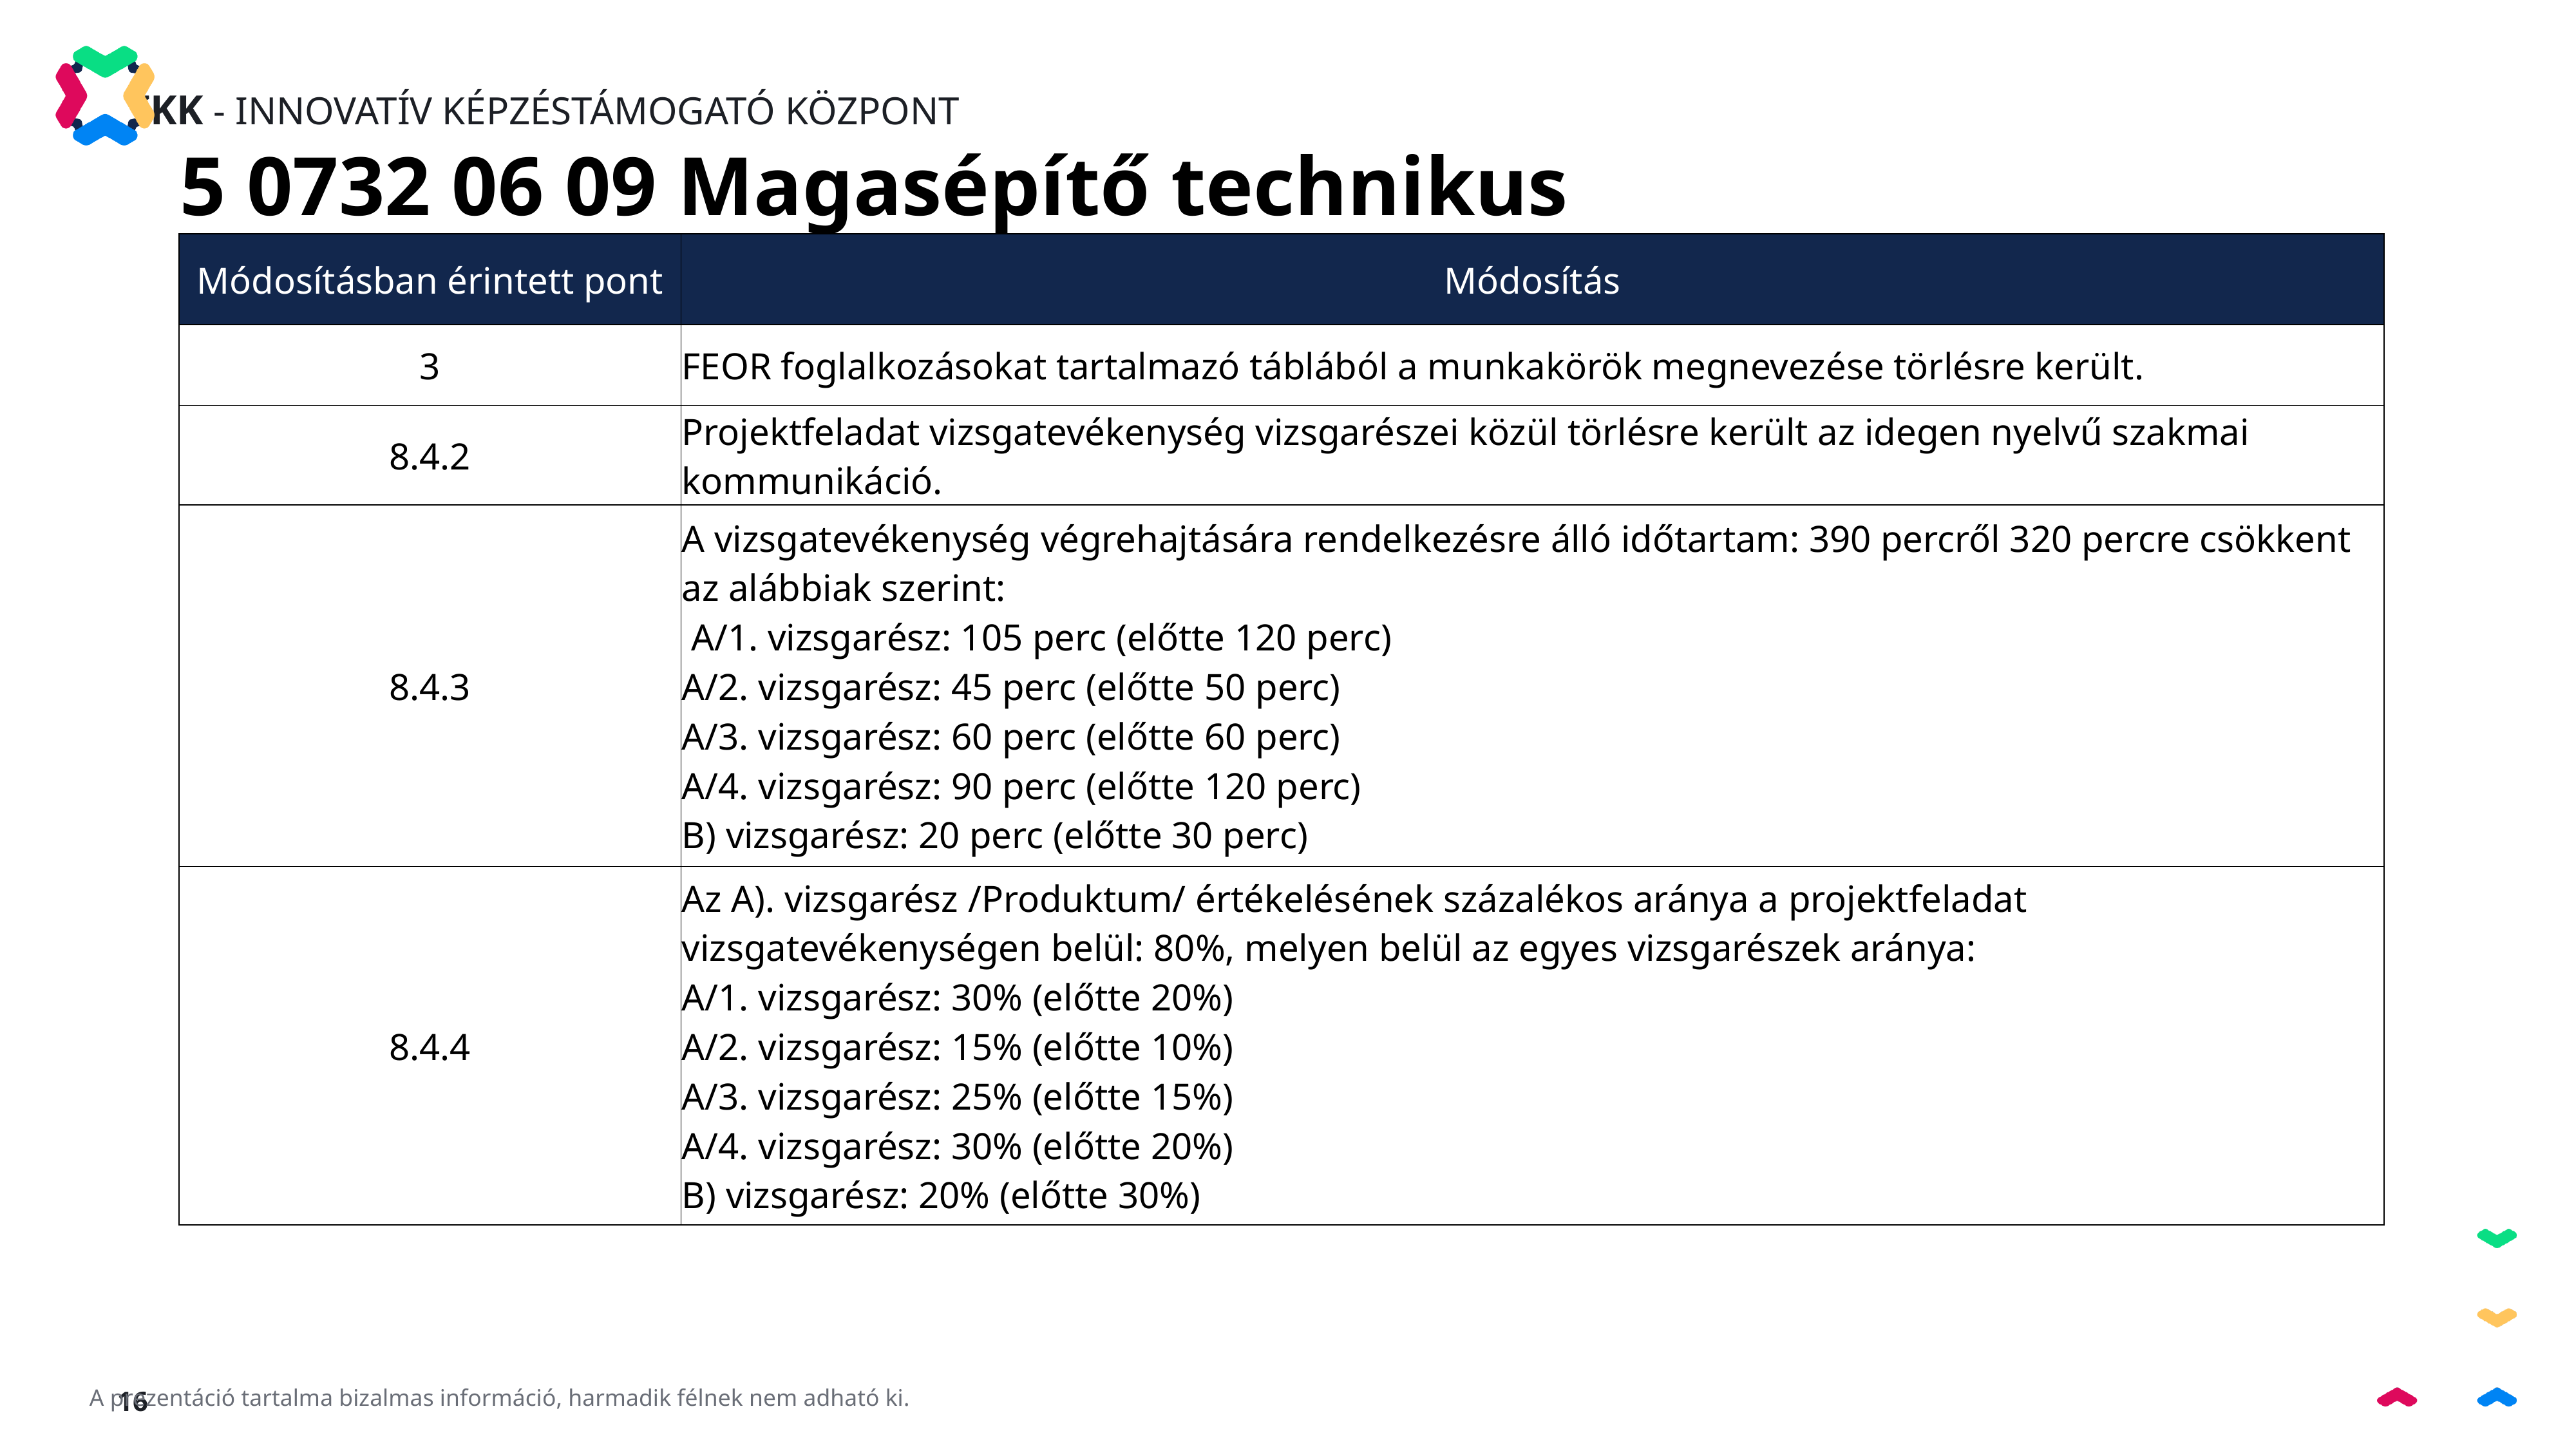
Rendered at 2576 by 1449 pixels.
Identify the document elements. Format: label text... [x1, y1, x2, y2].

picture [55, 46, 155, 146]
table_header Módosítás [681, 234, 2383, 324]
table_cell A vizsgatevékenység végrehajtására rendelkezésre álló időtartam: 390 percről 320 percre csökkent az alábbiak szerint: A/1. vizsgarész: 105 perc (előtte 120 perc) A/2. vizsgarész: 45 perc (előtte 50 perc) A/3. vizsgarész: 60 perc (előtte 60 perc) A/4. vizsgarész: 90 perc (előtte 120 perc) B) vizsgarész: 20 perc (előtte 30 perc) [681, 506, 2383, 866]
table_cell Projektfeladat vizsgatevékenység vizsgarészei közül törlésre került az idegen nyelvű szakmai kommunikáció. [681, 406, 2383, 504]
table_cell 8.4.4 [180, 867, 681, 1224]
table_cell Az A). vizsgarész /Produktum/ értékelésének százalékos aránya a projektfeladat vizsgatevékenységen belül: 80%, melyen belül az egyes vizsgarészek aránya: A/1. vizsgarész: 30% (előtte 20%) A/2. vizsgarész: 15% (előtte 10%) A/3. vizsgarész: 25% (előtte 15%) A/4. vizsgarész: 30% (előtte 20%) B) vizsgarész: 20% (előtte 30%) [681, 867, 2383, 1224]
table_cell 8.4.3 [180, 506, 681, 866]
table_cell FEOR foglalkozásokat tartalmazó táblából a munkakörök megnevezése törlésre került. [681, 325, 2383, 405]
table_cell 8.4.2 [180, 406, 681, 504]
list 5 0732 06 09 Magasépítő technikus [180, 135, 2340, 218]
table_cell 3 [180, 325, 681, 405]
picture [2377, 1229, 2517, 1406]
table_header Módosításban érintett pont [180, 234, 681, 324]
